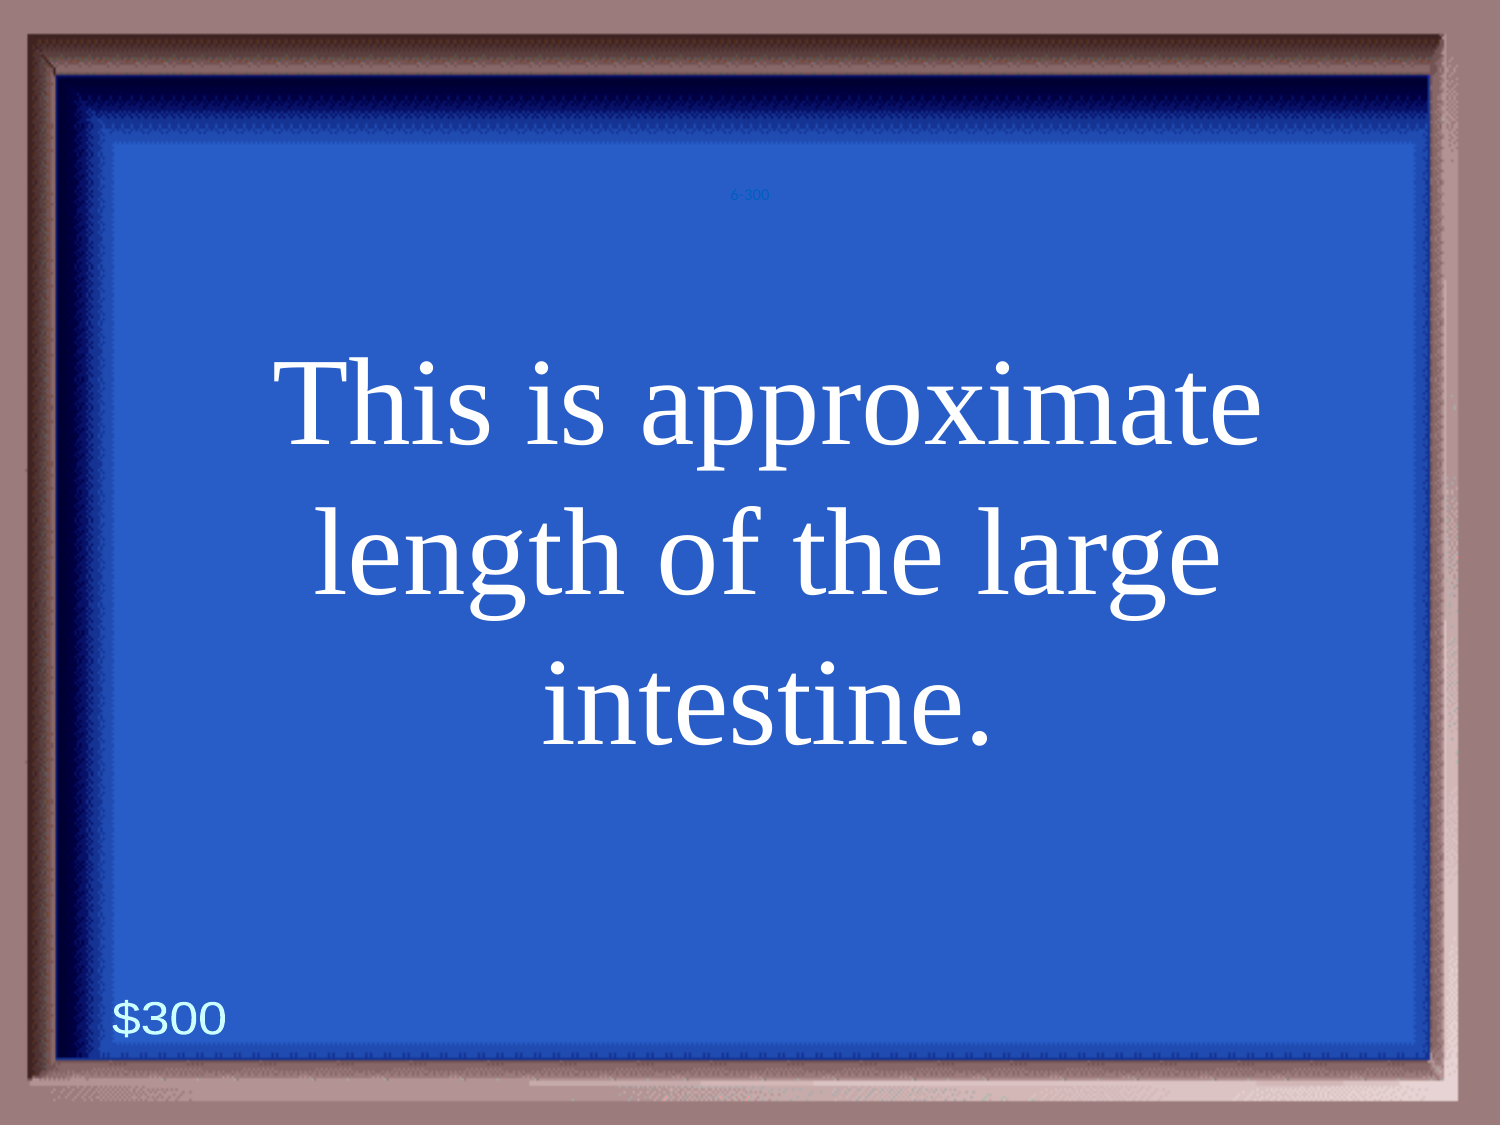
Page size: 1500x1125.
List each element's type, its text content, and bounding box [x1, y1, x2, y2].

text_box This is approximate length of the large intestine. [199, 312, 1338, 778]
title 6-300 [112, 99, 1388, 288]
picture [0, 0, 1500, 1125]
